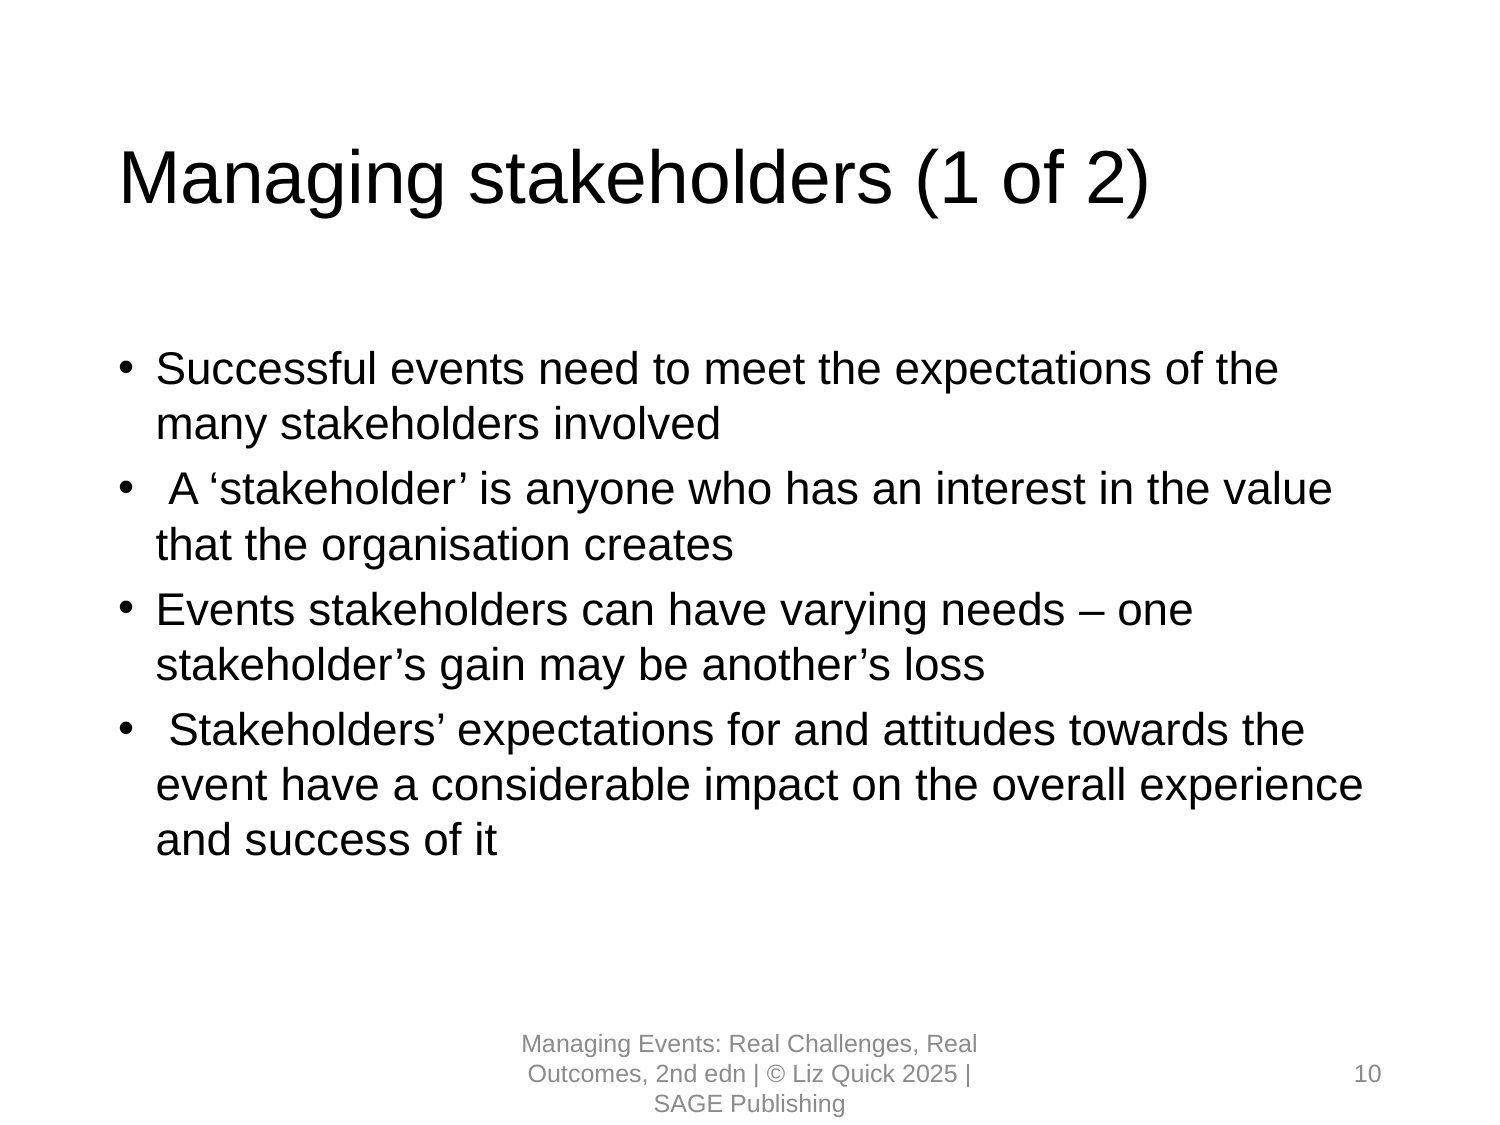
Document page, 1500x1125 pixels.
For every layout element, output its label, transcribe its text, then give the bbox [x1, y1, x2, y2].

list Successful events need to meet the expectations of the many stakeholders involved A ‘stakeholder’ is anyone who has an interest in the value that the organisation creates Events stakeholders can have varying needs – one stakeholder’s gain may be another’s loss Stakeholders’ expectations for and attitudes towards the event have a considerable impact on the overall experience and success of it [103, 331, 1397, 1013]
slide_number 10 [1059, 1042, 1397, 1103]
title Managing stakeholders (1 of 2) [103, 70, 1397, 288]
footer Managing Events: Real Challenges, Real Outcomes, 2nd edn | © Liz Quick 2025 | SAGE Publishing [496, 1042, 1004, 1103]
